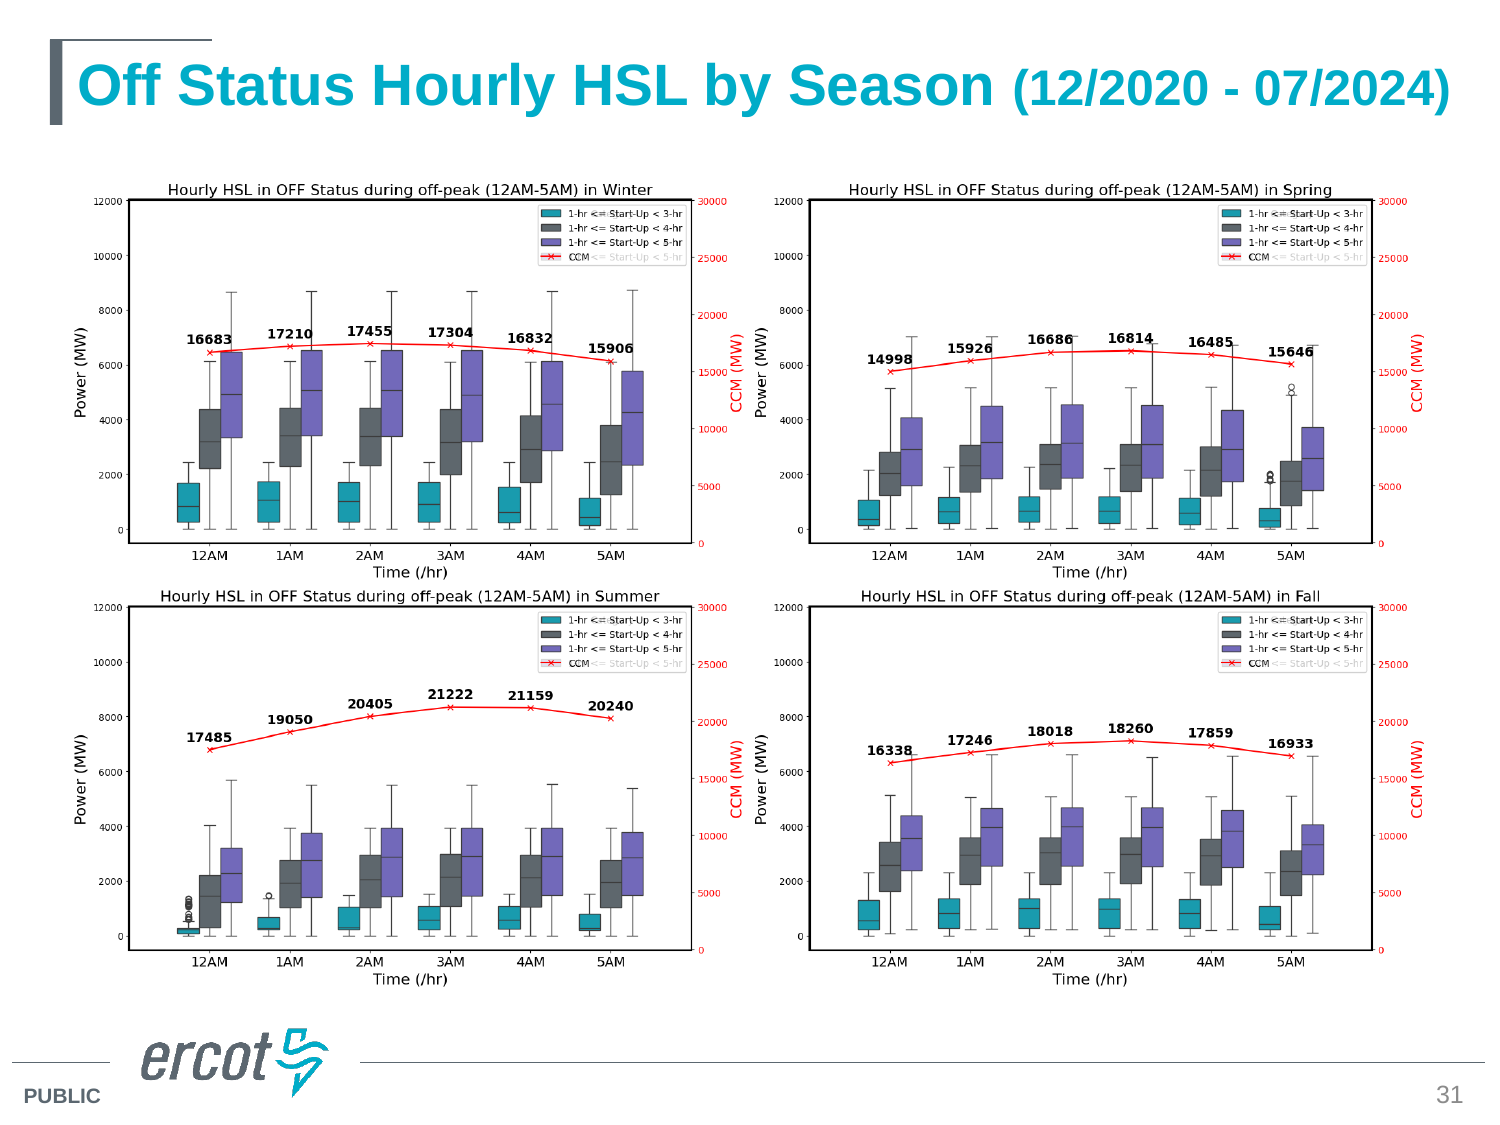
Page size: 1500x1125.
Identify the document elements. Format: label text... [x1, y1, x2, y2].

picture [67, 177, 1433, 994]
slide_number 31 [1412, 1076, 1488, 1112]
picture [137, 1024, 332, 1100]
title Off Status Hourly HSL by Season (12/2020 - 07/2024) [62, 39, 1500, 129]
